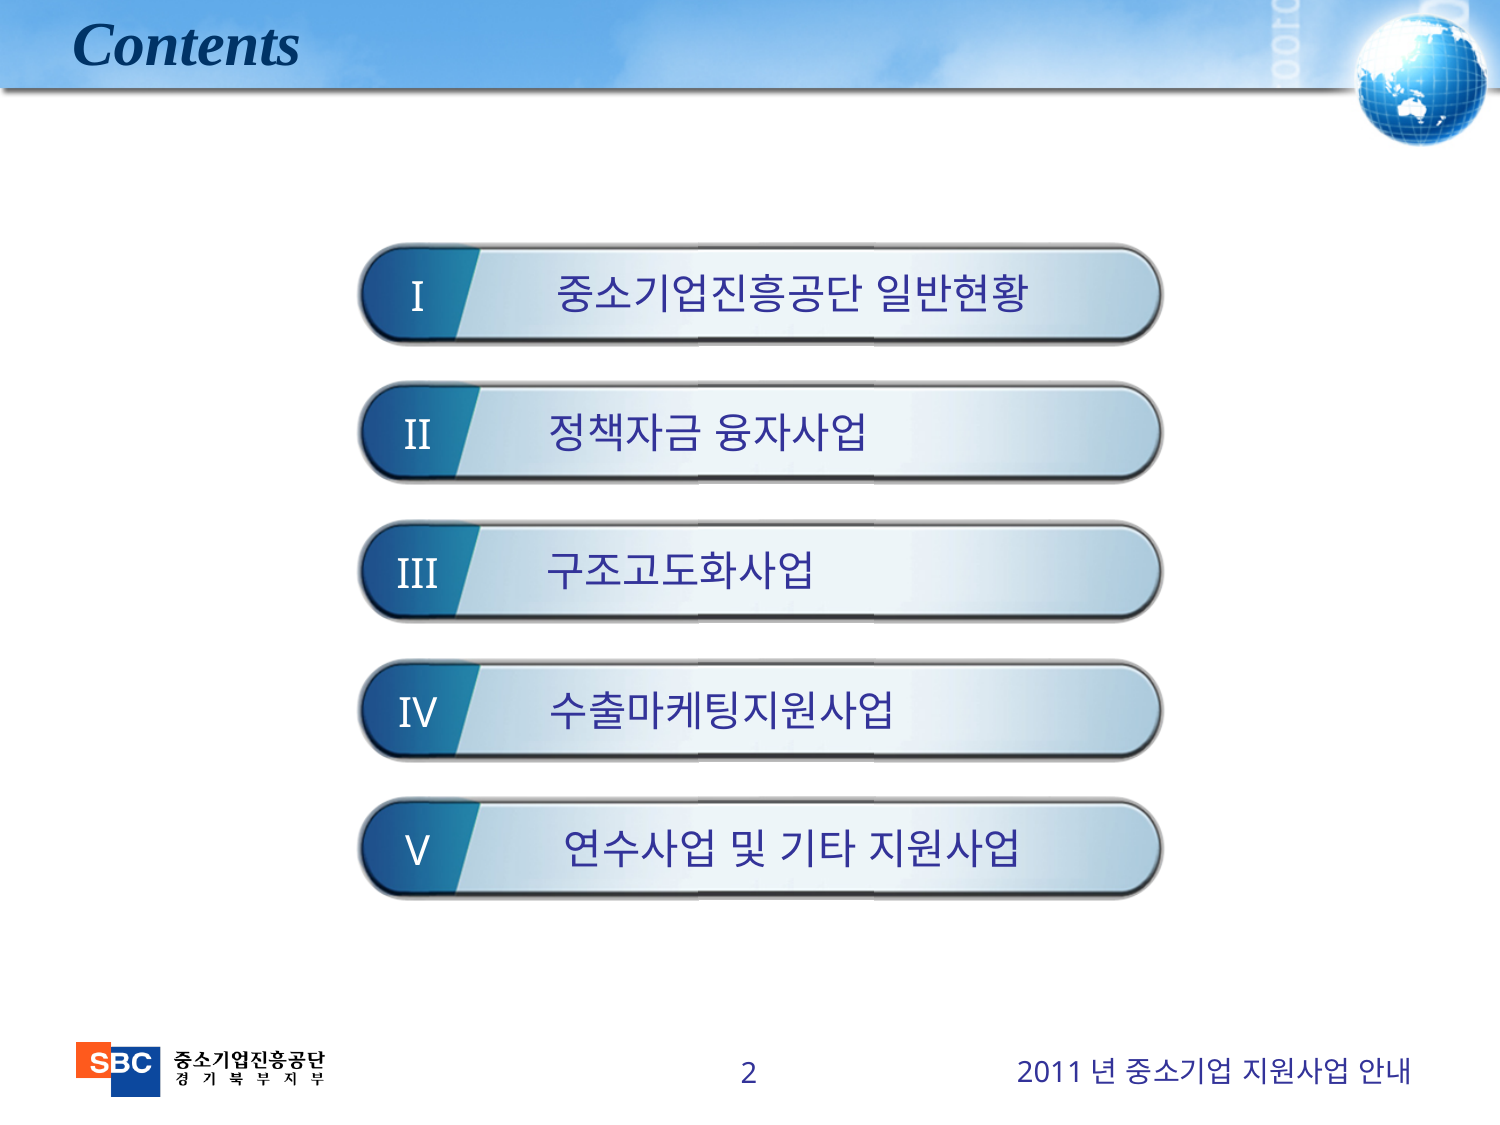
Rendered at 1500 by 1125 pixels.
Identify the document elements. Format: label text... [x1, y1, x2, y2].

picture [0, 0, 1500, 1125]
text_box Contents [57, 0, 1271, 98]
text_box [355, 241, 1168, 903]
